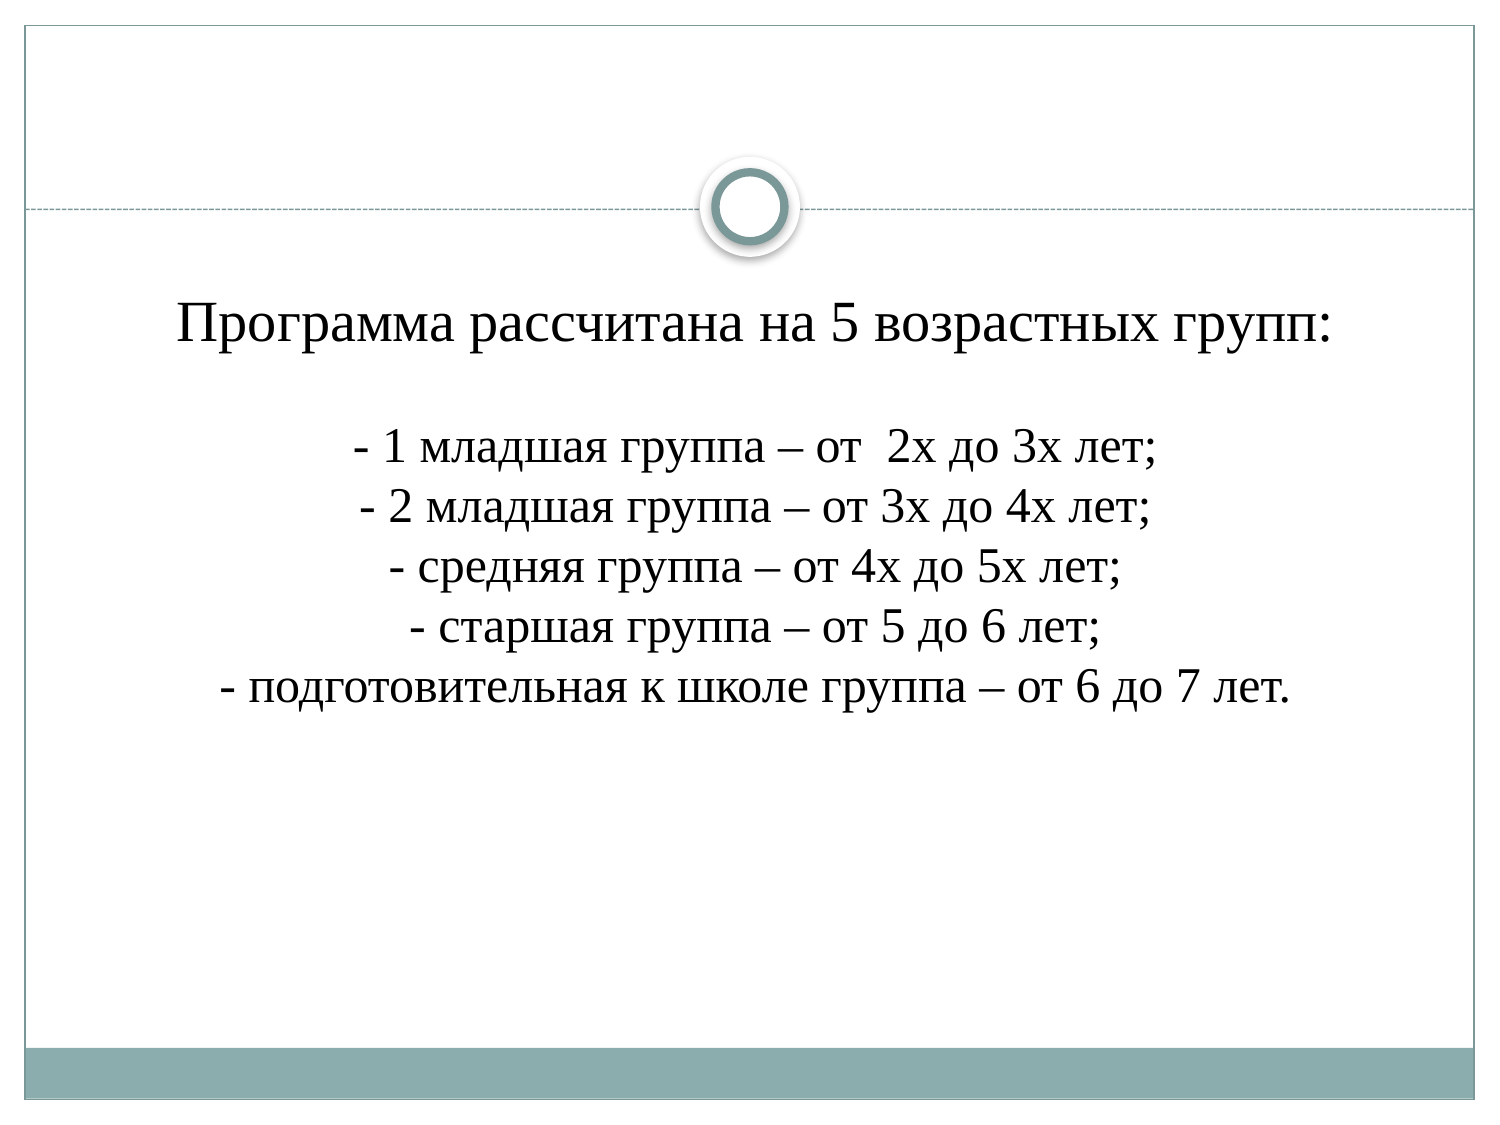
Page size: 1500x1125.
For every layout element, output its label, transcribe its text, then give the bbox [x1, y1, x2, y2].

title Программа рассчитана на 5 возрастных групп: - 1 младшая группа – от 2х до 3х лет; - 2 младшая группа – от 3х до 4х лет; - средняя группа – от 4х до 5х лет; - старшая группа – от 5 до 6 лет; - подготовительная к школе группа – от 6 до 7 лет. [70, 35, 1441, 721]
